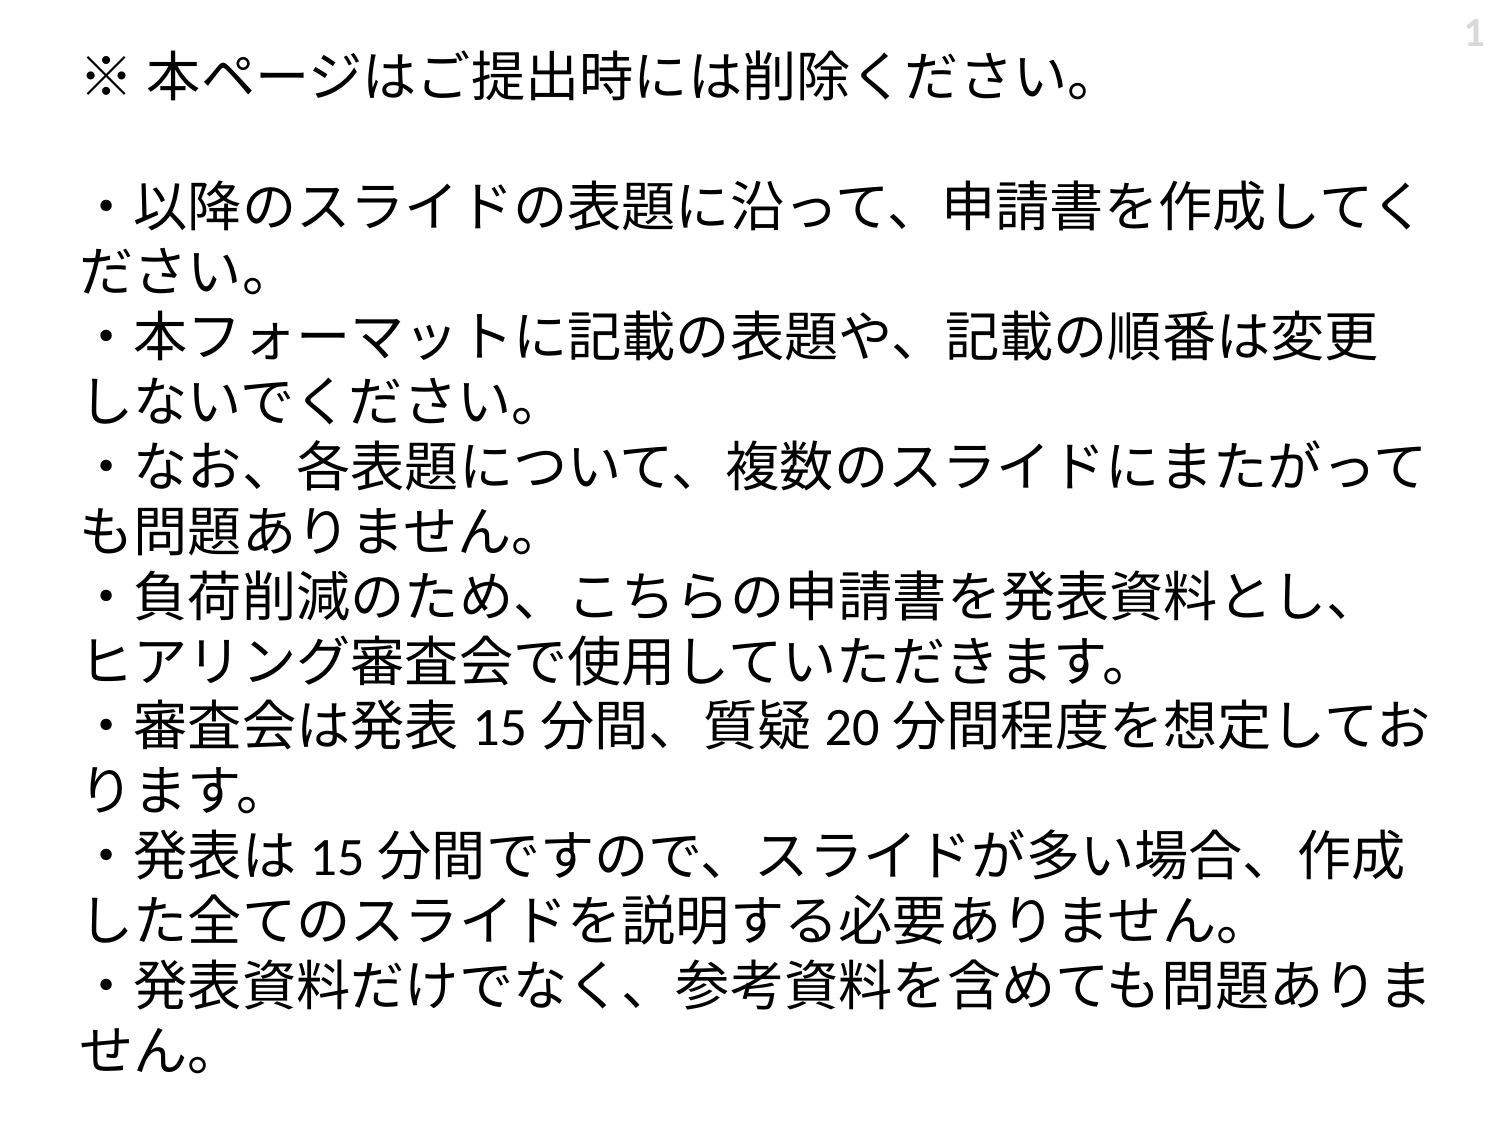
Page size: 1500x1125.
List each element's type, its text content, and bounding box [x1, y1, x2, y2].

title ※本ページはご提出時には削除ください。 ・以降のスライドの表題に沿って、申請書を作成してください。 ・本フォーマットに記載の表題や、記載の順番は変更しないでください。 ・なお、各表題について、複数のスライドにまたがっても問題ありません。 ・負荷削減のため、こちらの申請書を発表資料とし、ヒアリング審査会で使用していただきます。 ・審査会は発表15分間、質疑20分間程度を想定しております。 ・発表は15分間ですので、スライドが多い場合、作成した全てのスライドを説明する必要ありません。 ・発表資料だけでなく、参考資料を含めても問題ありません。 [64, 34, 1447, 1091]
slide_number 1 [1149, 0, 1500, 60]
